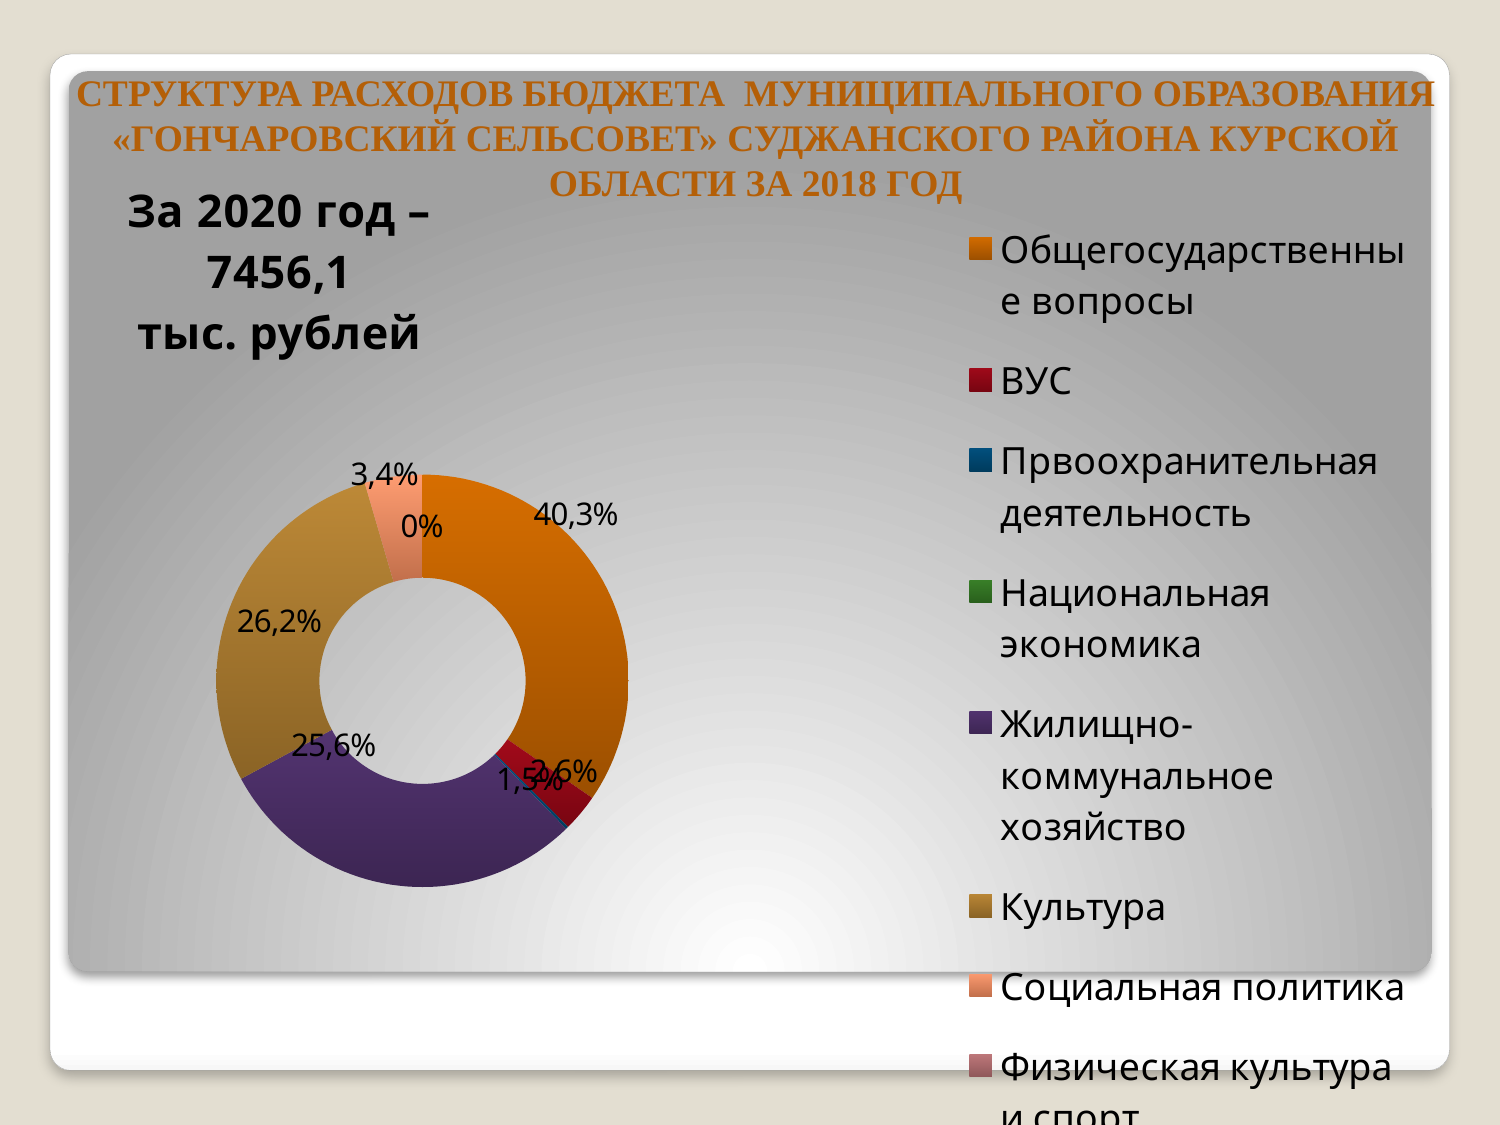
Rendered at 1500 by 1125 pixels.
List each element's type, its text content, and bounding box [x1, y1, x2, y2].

title Структура расходов бюджета муниципального образования «Гончаровский сельсовет» Суджанского района Курской области за 2018 год [53, 19, 1459, 211]
chart [81, 93, 1466, 1125]
